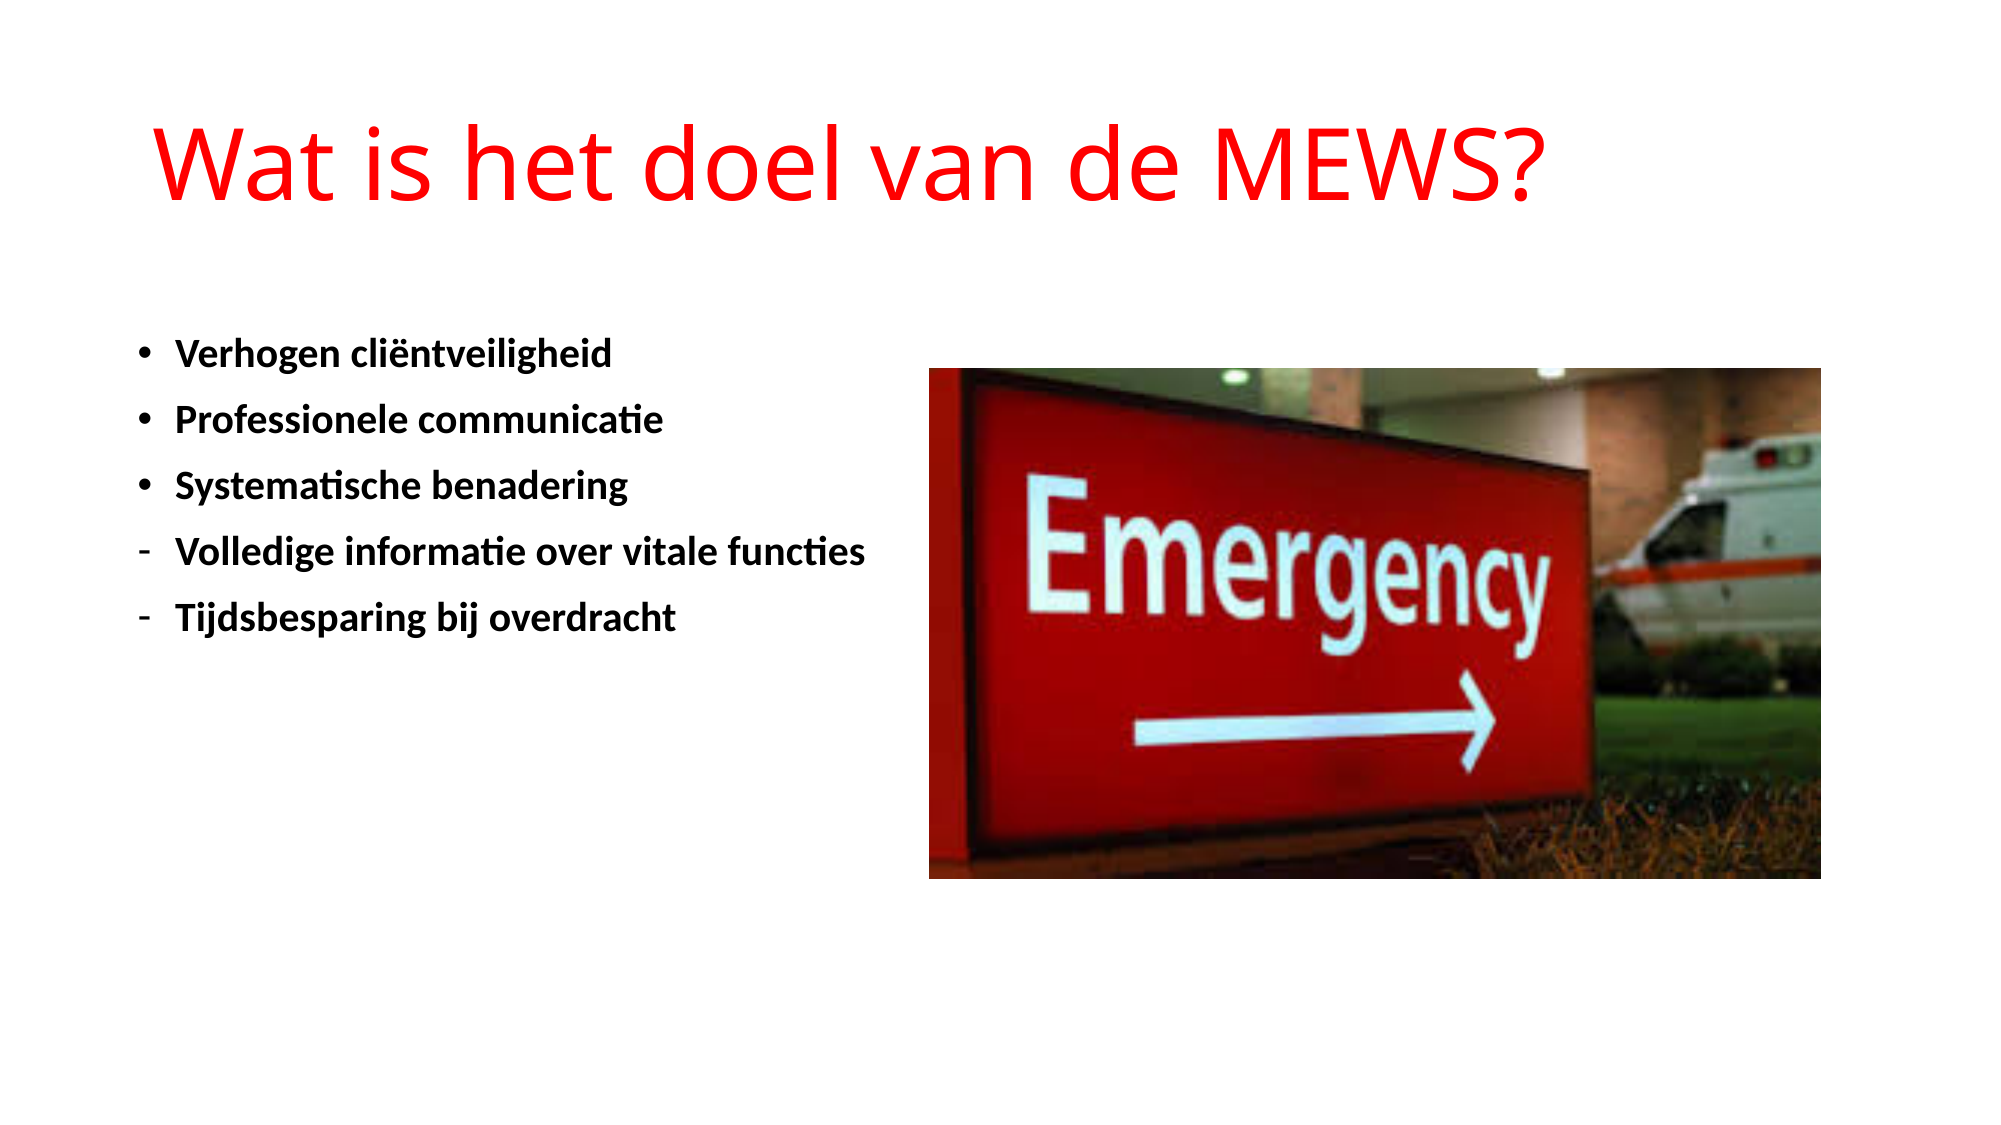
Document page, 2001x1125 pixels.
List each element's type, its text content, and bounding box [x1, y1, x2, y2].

title Wat is het doel van de MEWS? [137, 59, 1863, 278]
list Verhogen cliëntveiligheid Professionele communicatie Systematische benadering Volledige informatie over vitale functies Tijdsbesparing bij overdracht [122, 324, 1473, 1031]
picture [929, 368, 1821, 879]
